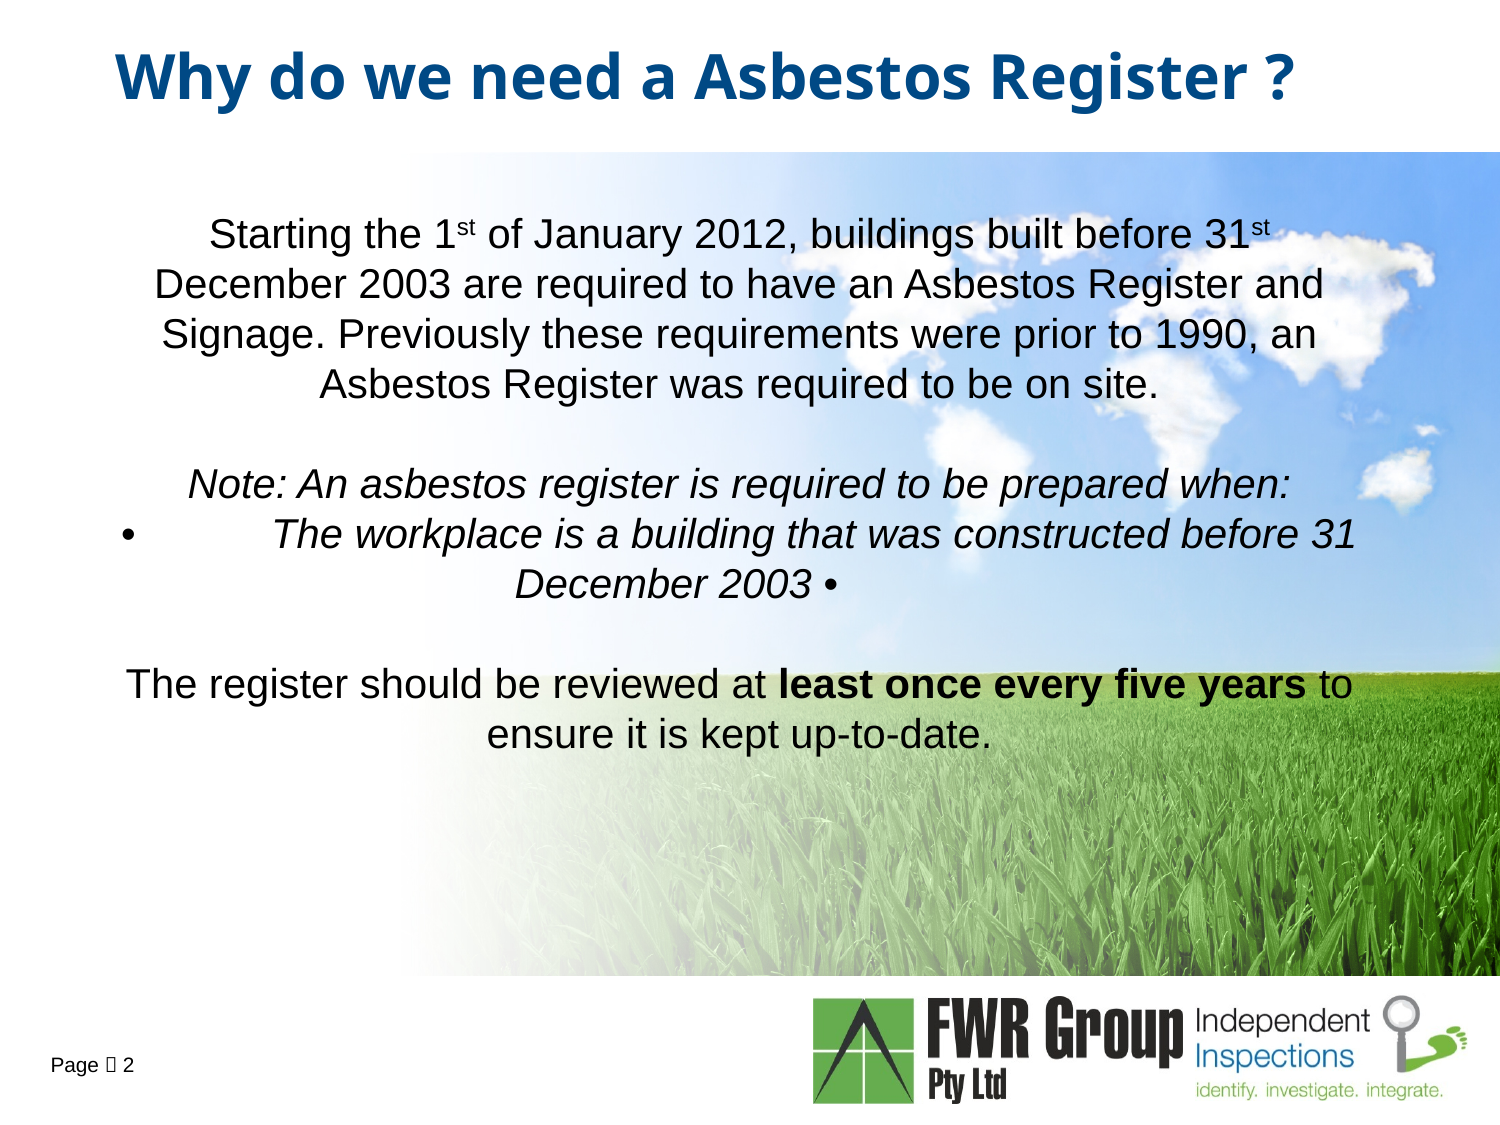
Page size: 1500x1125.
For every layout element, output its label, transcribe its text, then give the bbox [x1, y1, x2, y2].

picture [813, 996, 1183, 1105]
picture [1195, 993, 1468, 1101]
picture [401, 151, 1500, 976]
text_box Starting the 1st of January 2012, buildings built before 31st December 2003 are required to have an Asbestos Register and Signage. Previously these requirements were prior to 1990, an Asbestos Register was required to be on site. Note: An asbestos register is required to be prepared when: • The workplace is a building that was constructed before 31 December 2003 • The register should be reviewed at least once every five years to ensure it is kept up-to-date. [119, 136, 1360, 844]
text_box Why do we need a Asbestos Register ? [115, 0, 1456, 162]
